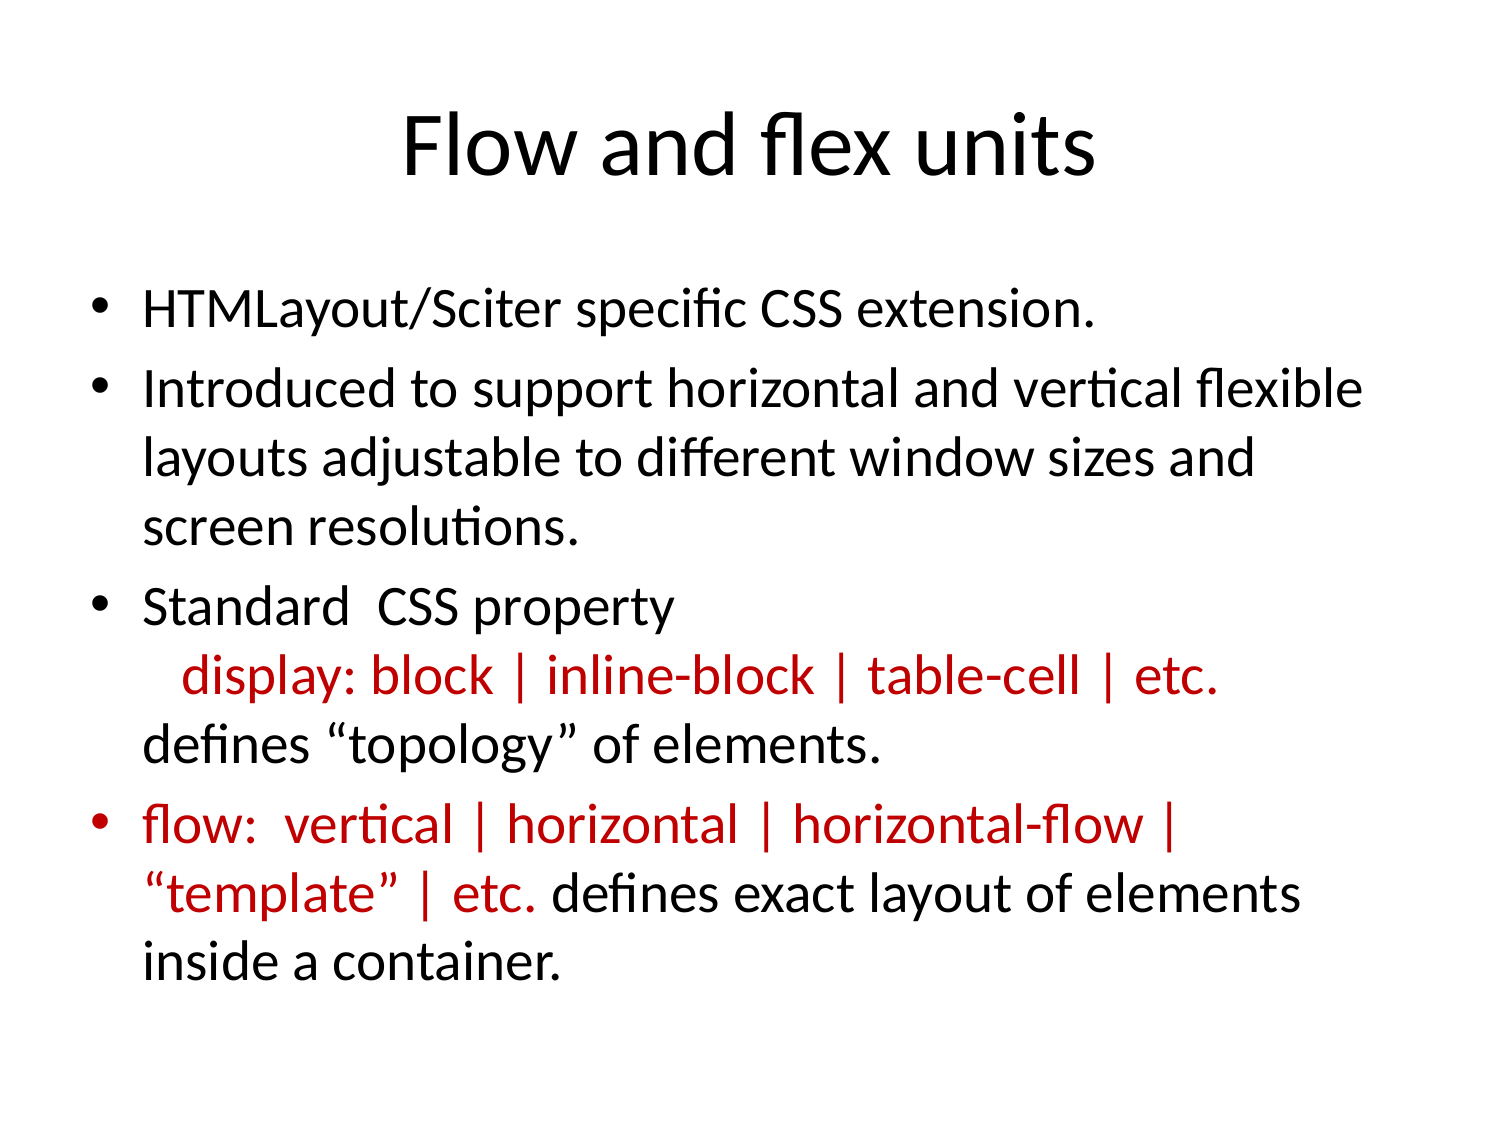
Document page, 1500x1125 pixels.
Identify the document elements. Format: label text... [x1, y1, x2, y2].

title Flow and flex units [75, 45, 1425, 233]
list HTMLayout/Sciter specific CSS extension. Introduced to support horizontal and vertical flexible layouts adjustable to different window sizes and screen resolutions. Standard CSS property display: block | inline-block | table-cell | etc. defines “topology” of elements. flow: vertical | horizontal | horizontal-flow | “template” | etc. defines exact layout of elements inside a container. [75, 262, 1425, 1005]
